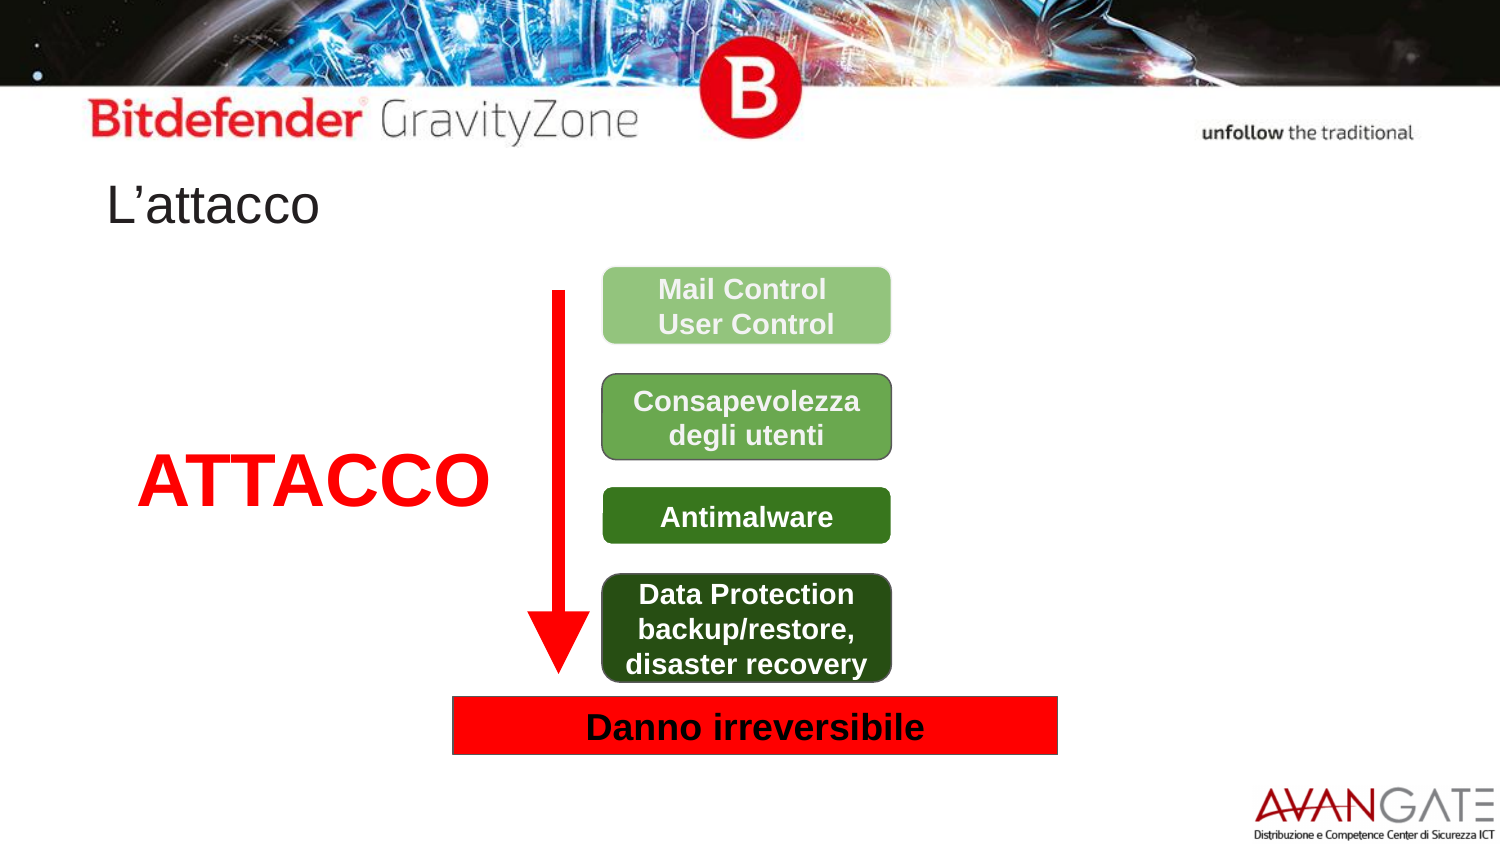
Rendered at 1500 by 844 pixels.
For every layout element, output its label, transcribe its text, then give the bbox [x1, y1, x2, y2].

picture [0, 0, 1500, 149]
picture [1251, 785, 1500, 844]
text_box ATTACCO [121, 416, 533, 525]
text_box L’attacco [91, 156, 1416, 246]
text_box Data Protection backup/restore, disaster recovery [602, 573, 892, 683]
text_box Antimalware [601, 486, 892, 545]
text_box Danno irreversibile [453, 696, 1058, 755]
text_box Mail Control User Control [602, 266, 892, 345]
text_box Consapevolezza degli utenti [601, 373, 892, 460]
